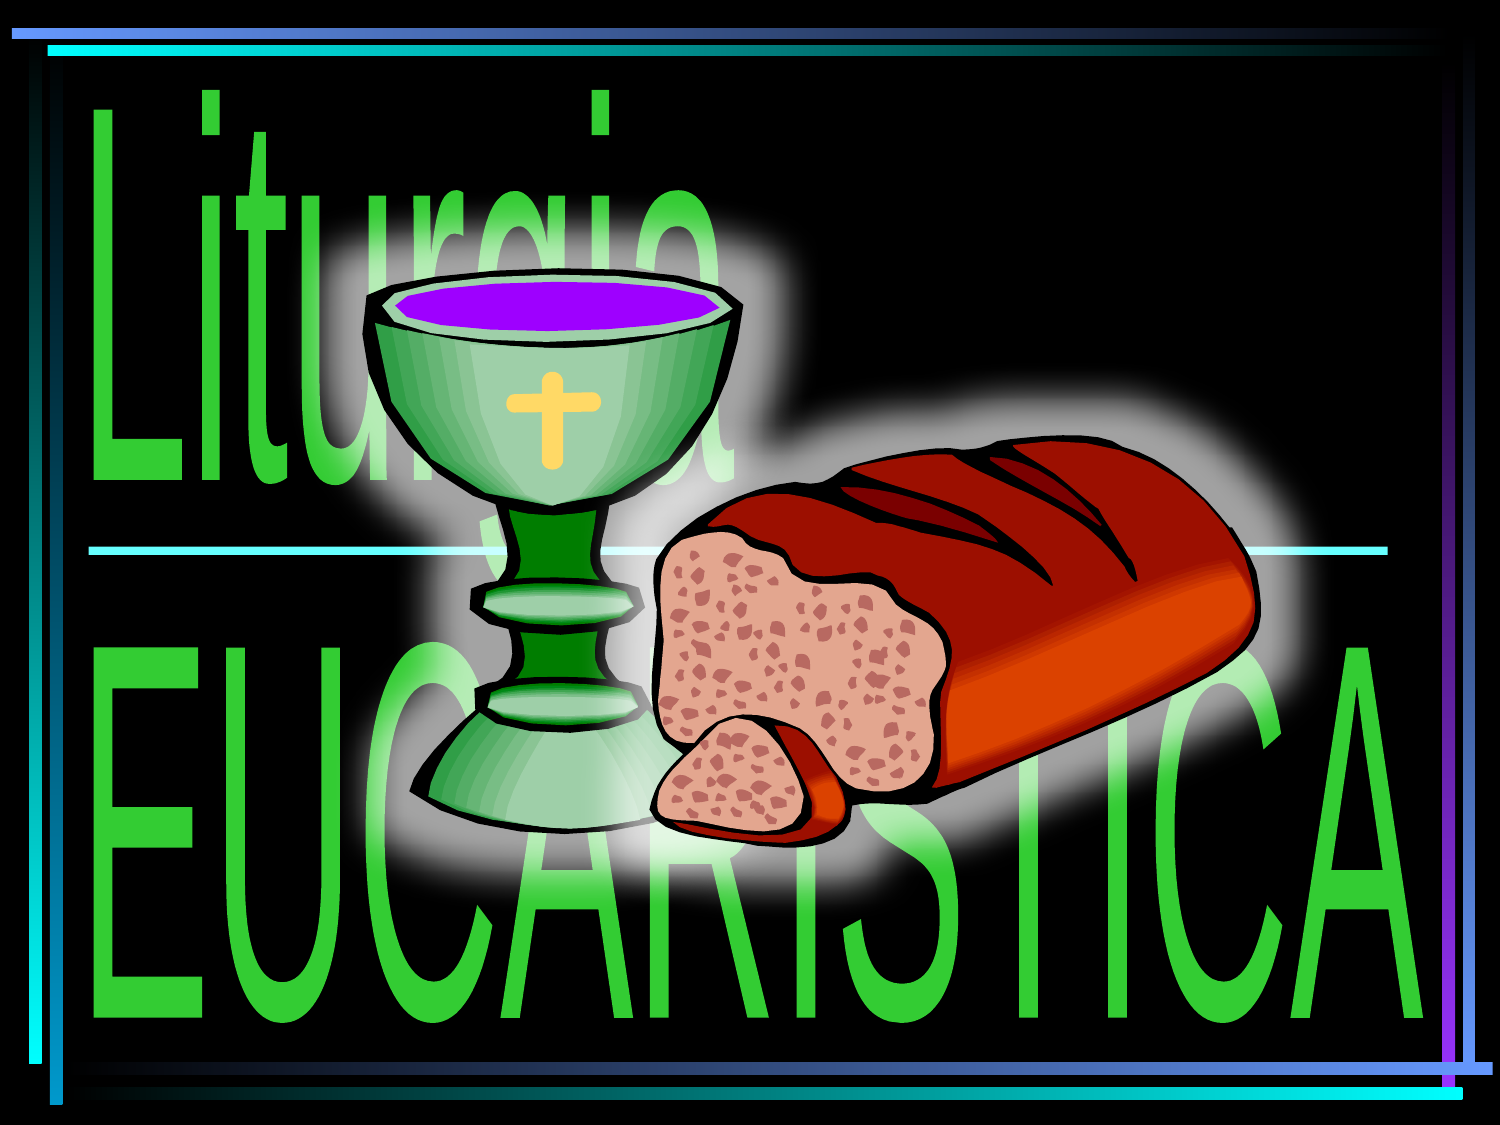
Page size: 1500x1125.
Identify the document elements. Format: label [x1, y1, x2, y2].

picture [340, 243, 1282, 858]
